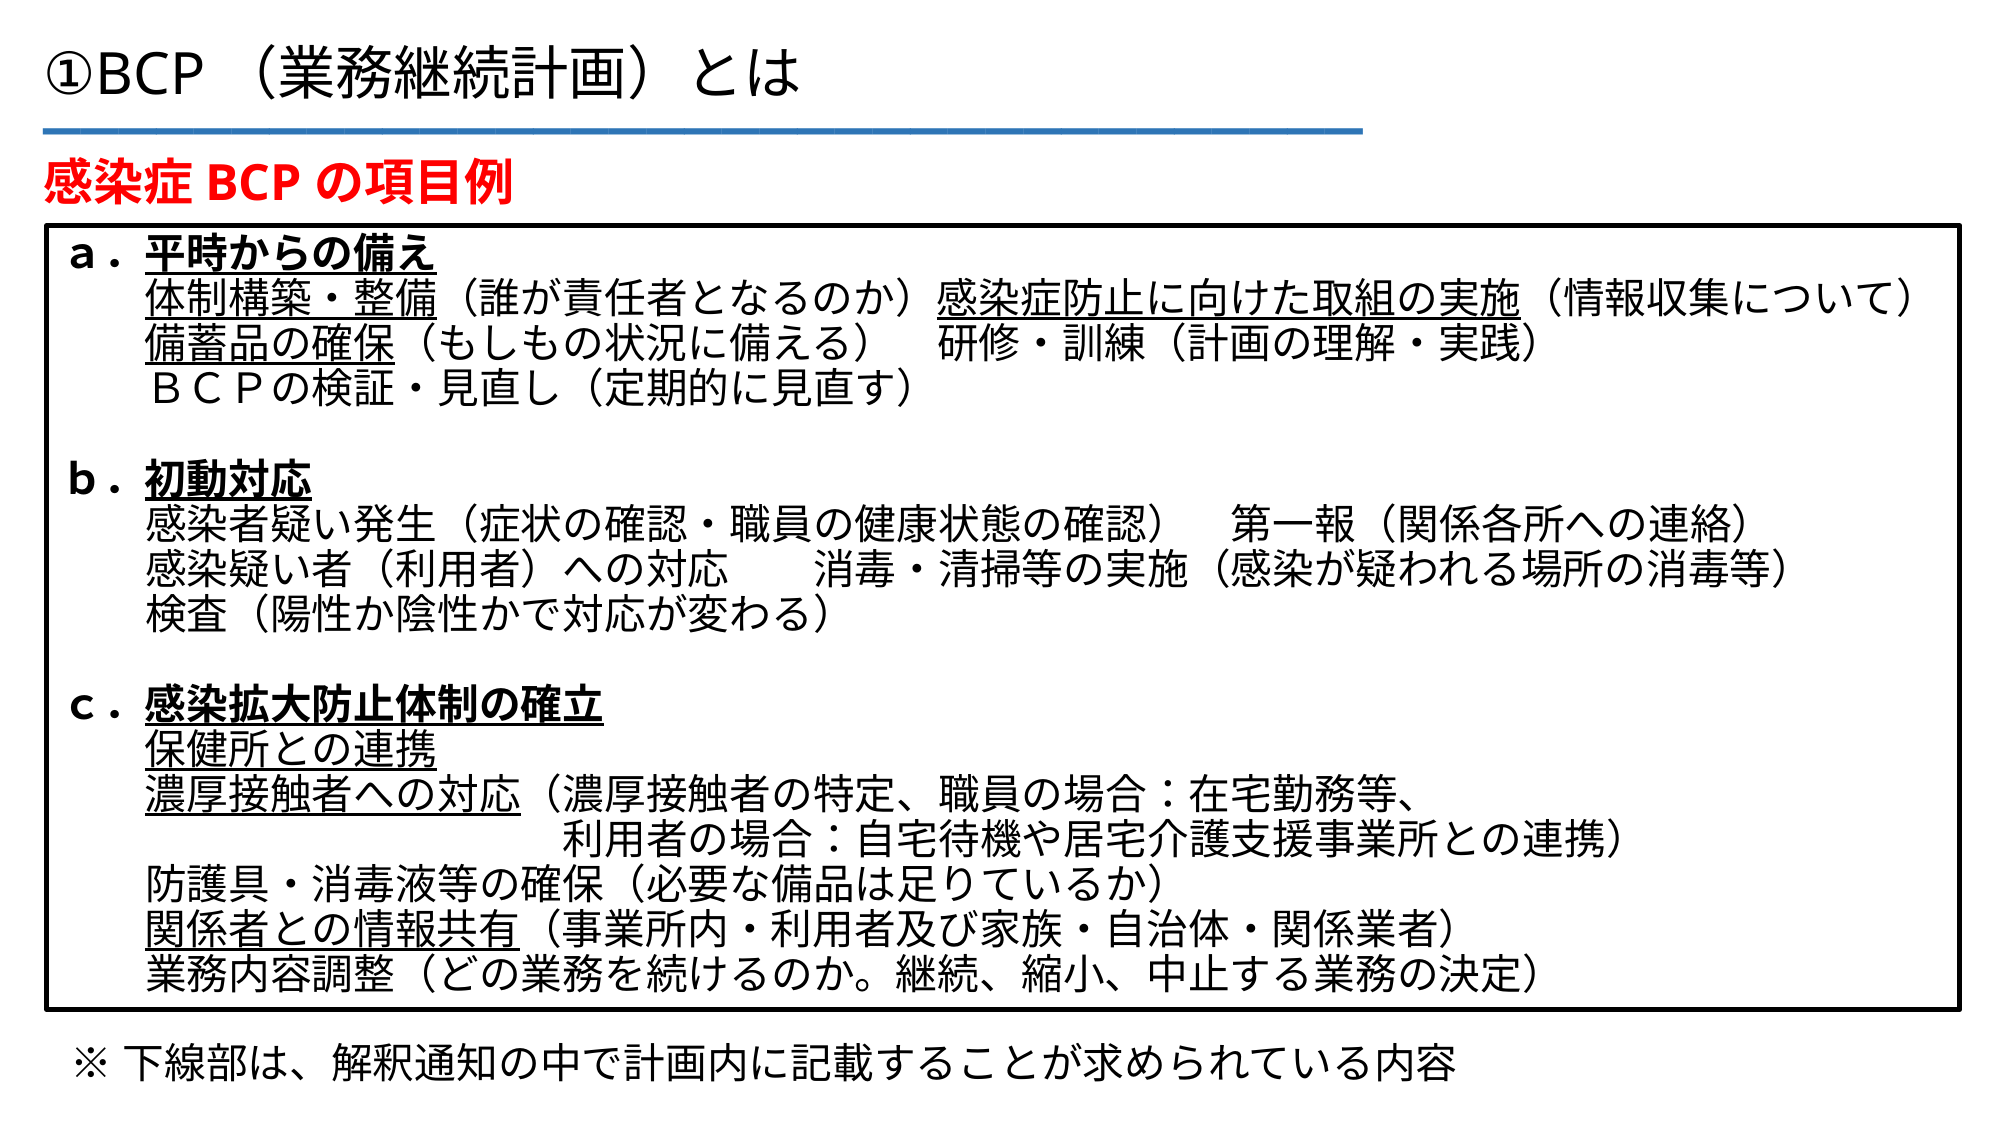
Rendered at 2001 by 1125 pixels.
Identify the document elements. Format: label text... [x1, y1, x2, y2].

text_box 感染症BCPの項目例 [28, 149, 1923, 222]
text_box ※下線部は、解釈通知の中で計画内に記載することが求められている内容 [56, 1035, 1951, 1108]
text_box ①BCP（業務継続計画）とは [28, 36, 1923, 131]
text_box ａ．平時からの備え 体制構築・整備（誰が責任者となるのか）感染症防止に向けた取組の実施（情報収集について） 備蓄品の確保（もしもの状況に備える） 研修・訓練（計画の理解・実践） ＢＣＰの検証・見直し（定期的に見直す） ｂ．初動対応 感染者疑い発生（症状の確認・職員の健康状態の確認） 第一報（関係各所への連絡） 感染疑い者（利用者）への対応 消毒・清掃等の実施（感染が疑われる場所の消毒等） 検査（陽性か陰性かで対応が変わる） ｃ．感染拡大防止体制の確立 保健所との連携 濃厚接触者への対応（濃厚接触者の特定、職員の場合：在宅勤務等、 利用者の場合：自宅待機や居宅介護支援事業所との連携） 防護具・消毒液等の確保（必要な備品は足りているか） 関係者との情報共有（事業所内・利用者及び家族・自治体・関係業者） 業務内容調整（どの業務を続けるのか。継続、縮小、中止する業務の決定） [46, 225, 1960, 1010]
text_box ___________________________________ [28, 17, 1960, 164]
